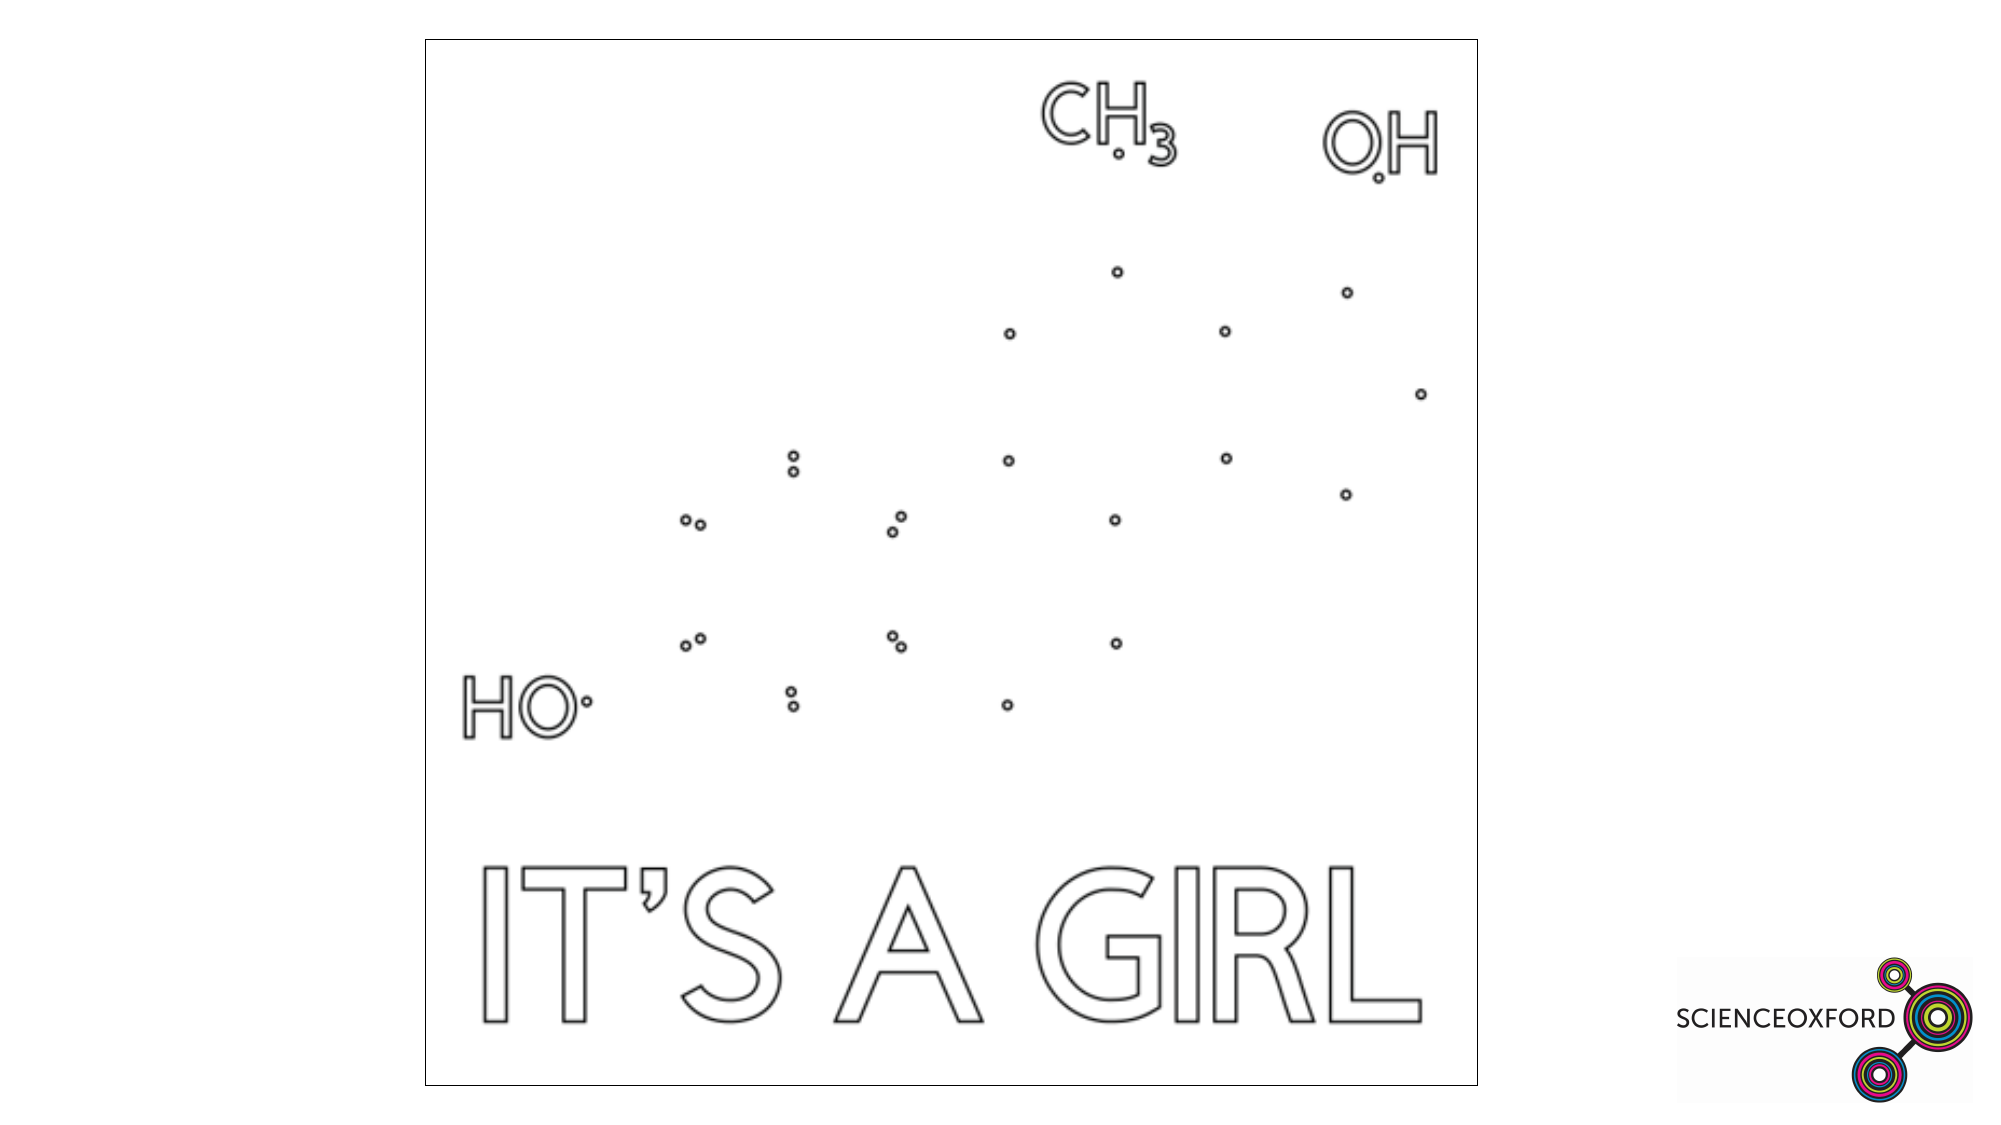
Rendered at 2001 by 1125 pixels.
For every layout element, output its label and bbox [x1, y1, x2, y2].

picture [424, 39, 1478, 1086]
picture [1677, 957, 1974, 1103]
